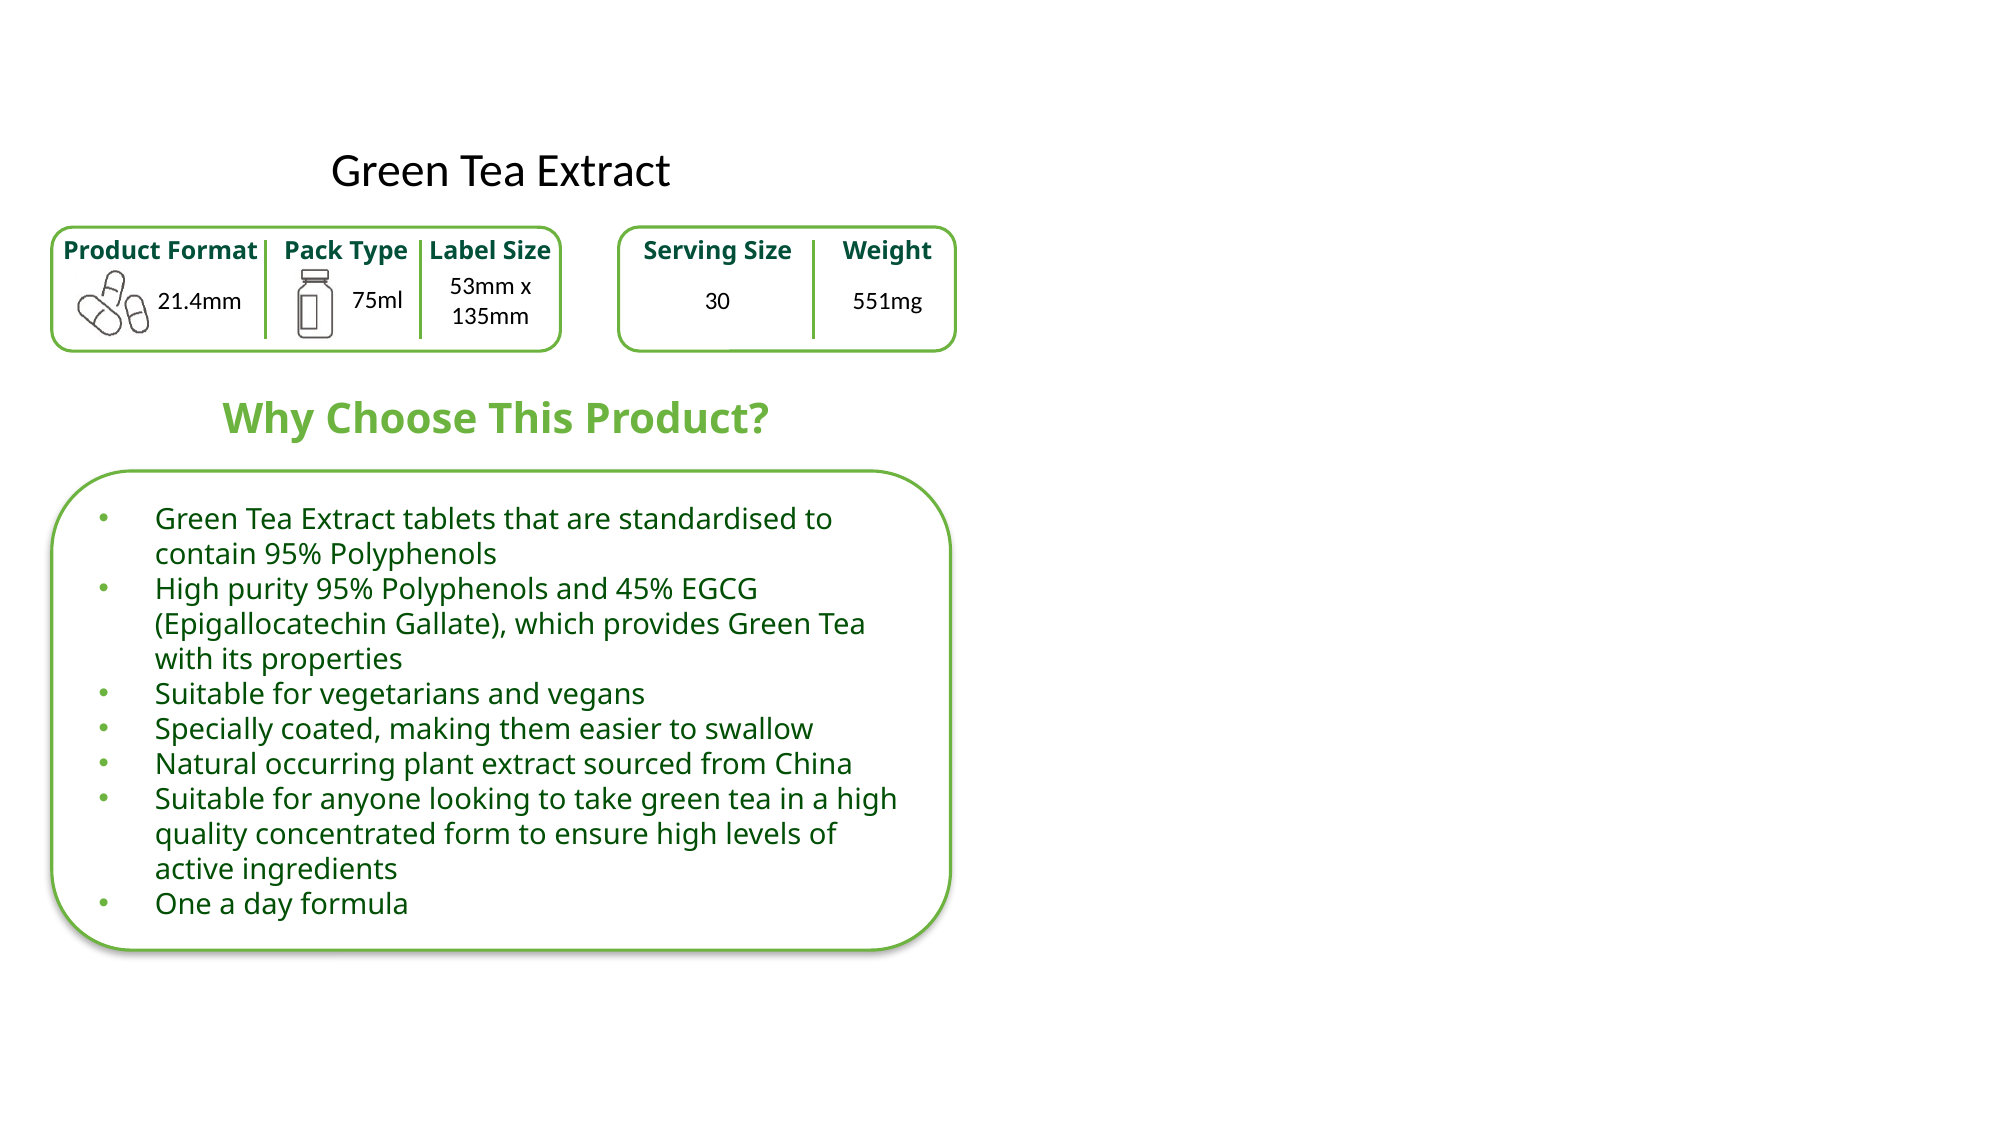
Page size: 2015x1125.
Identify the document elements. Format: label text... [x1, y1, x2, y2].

title Green Tea Extract [0, 130, 1473, 204]
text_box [51, 226, 585, 369]
text_box [51, 470, 926, 951]
text_box Why Choose This Product? [200, 359, 802, 451]
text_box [618, 226, 974, 352]
text_box Green Tea Extract tablets that are standardised to contain 95% Polyphenols High purity 95% Polyphenols and 45% EGCG (Epigallocatechin Gallate), which provides Green Tea with its properties Suitable for vegetarians and vegans Specially coated, making them easier to swallow Natural occurring plant extract sourced from China Suitable for anyone looking to take green tea in a high quality concentrated form to ensure high levels of active ingredients One a day formula [83, 492, 934, 928]
text_box [934, 502, 951, 919]
picture [74, 268, 153, 338]
